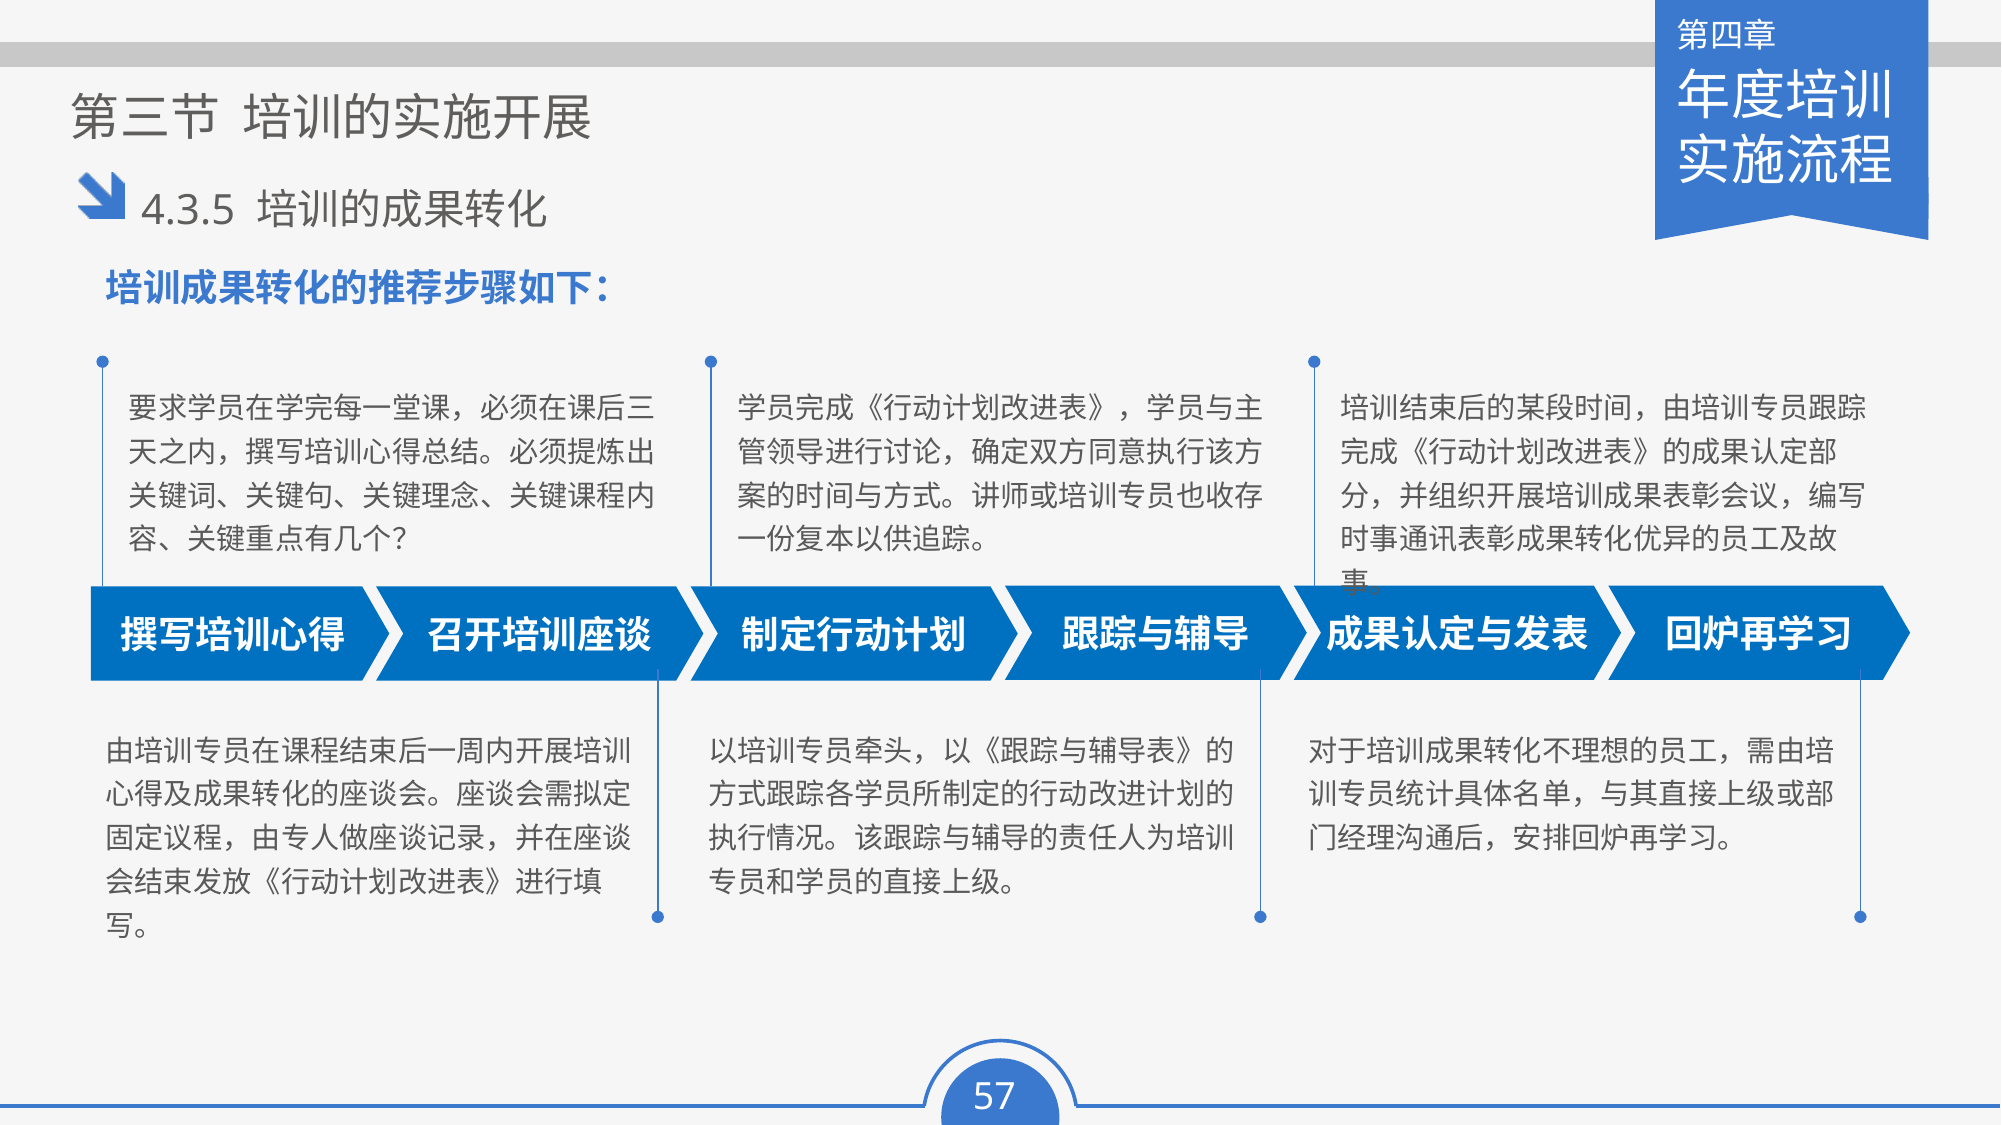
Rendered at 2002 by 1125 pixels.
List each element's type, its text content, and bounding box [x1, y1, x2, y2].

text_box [690, 361, 1288, 584]
text_box 培训成果转化的推荐步骤如下： [90, 250, 694, 317]
text_box 第三节 培训的实施开展 [55, 78, 871, 153]
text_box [1293, 585, 1911, 918]
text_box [693, 585, 1292, 918]
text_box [90, 361, 680, 585]
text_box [90, 586, 691, 918]
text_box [78, 160, 812, 242]
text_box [1293, 361, 1891, 584]
